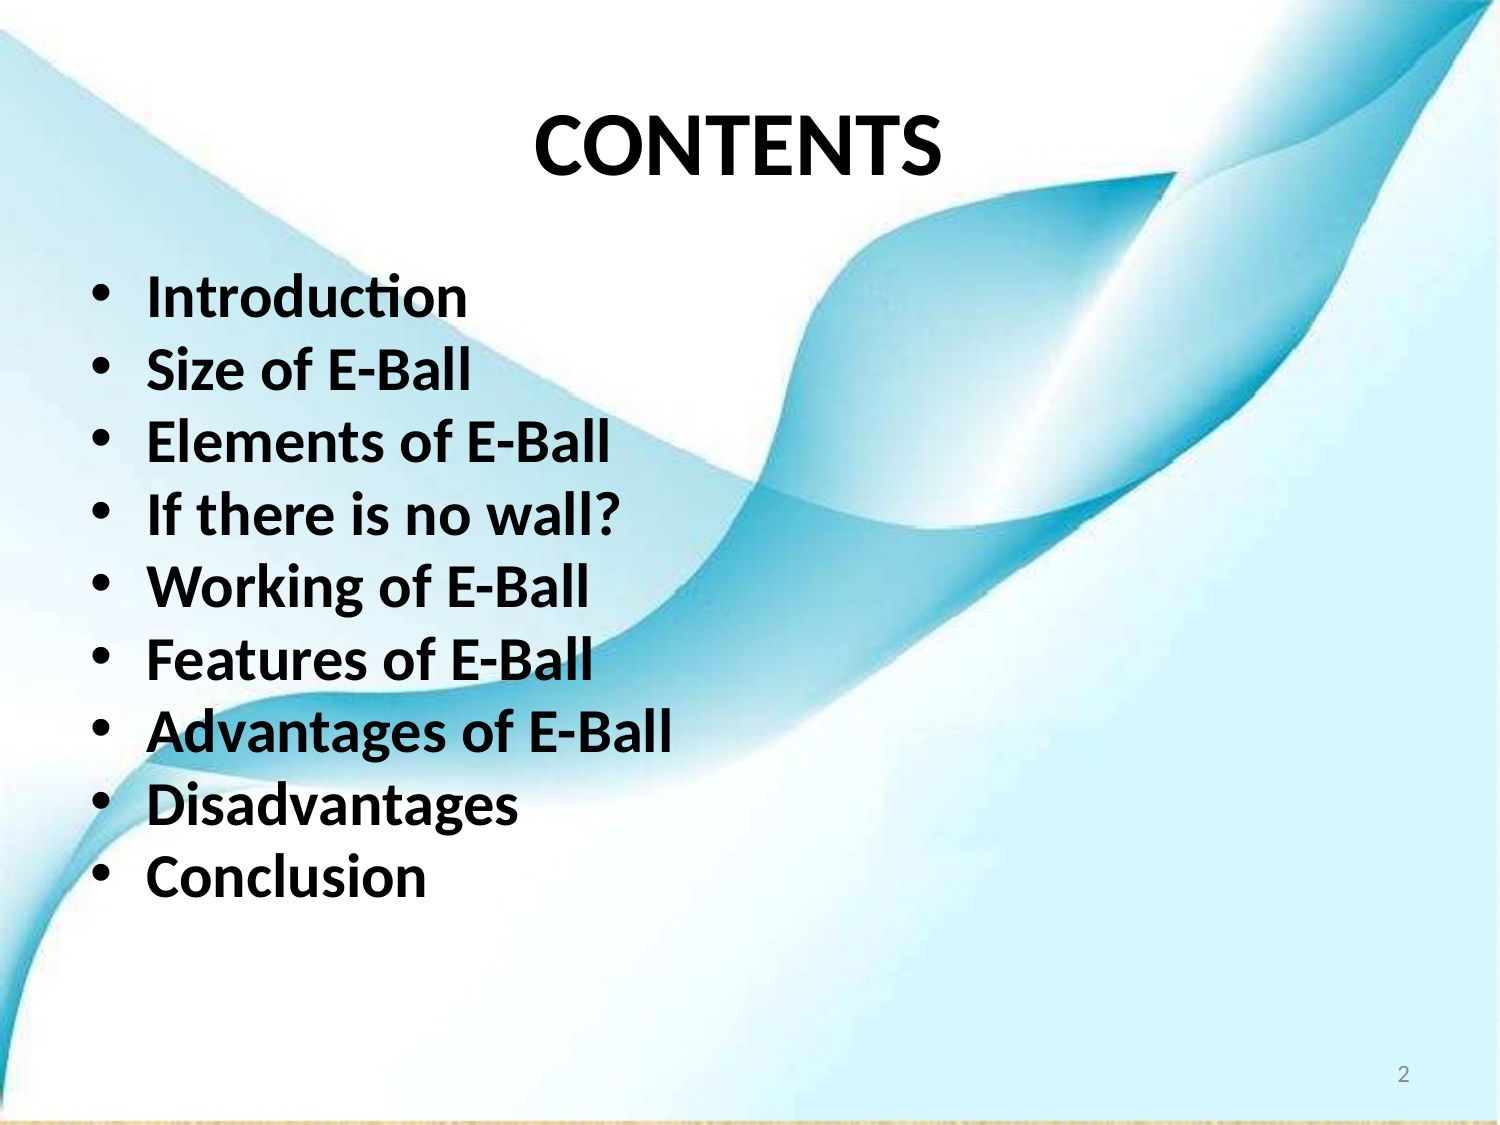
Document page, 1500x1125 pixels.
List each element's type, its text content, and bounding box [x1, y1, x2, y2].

slide_number 2 [1074, 1042, 1425, 1103]
picture [0, 0, 1500, 1125]
title CONTENTS [74, 44, 1426, 233]
list Introduction Size of E-Ball Elements of E-Ball If there is no wall? Working of E-Ball Features of E-Ball Advantages of E-Ball Disadvantages Conclusion [74, 262, 1426, 1006]
